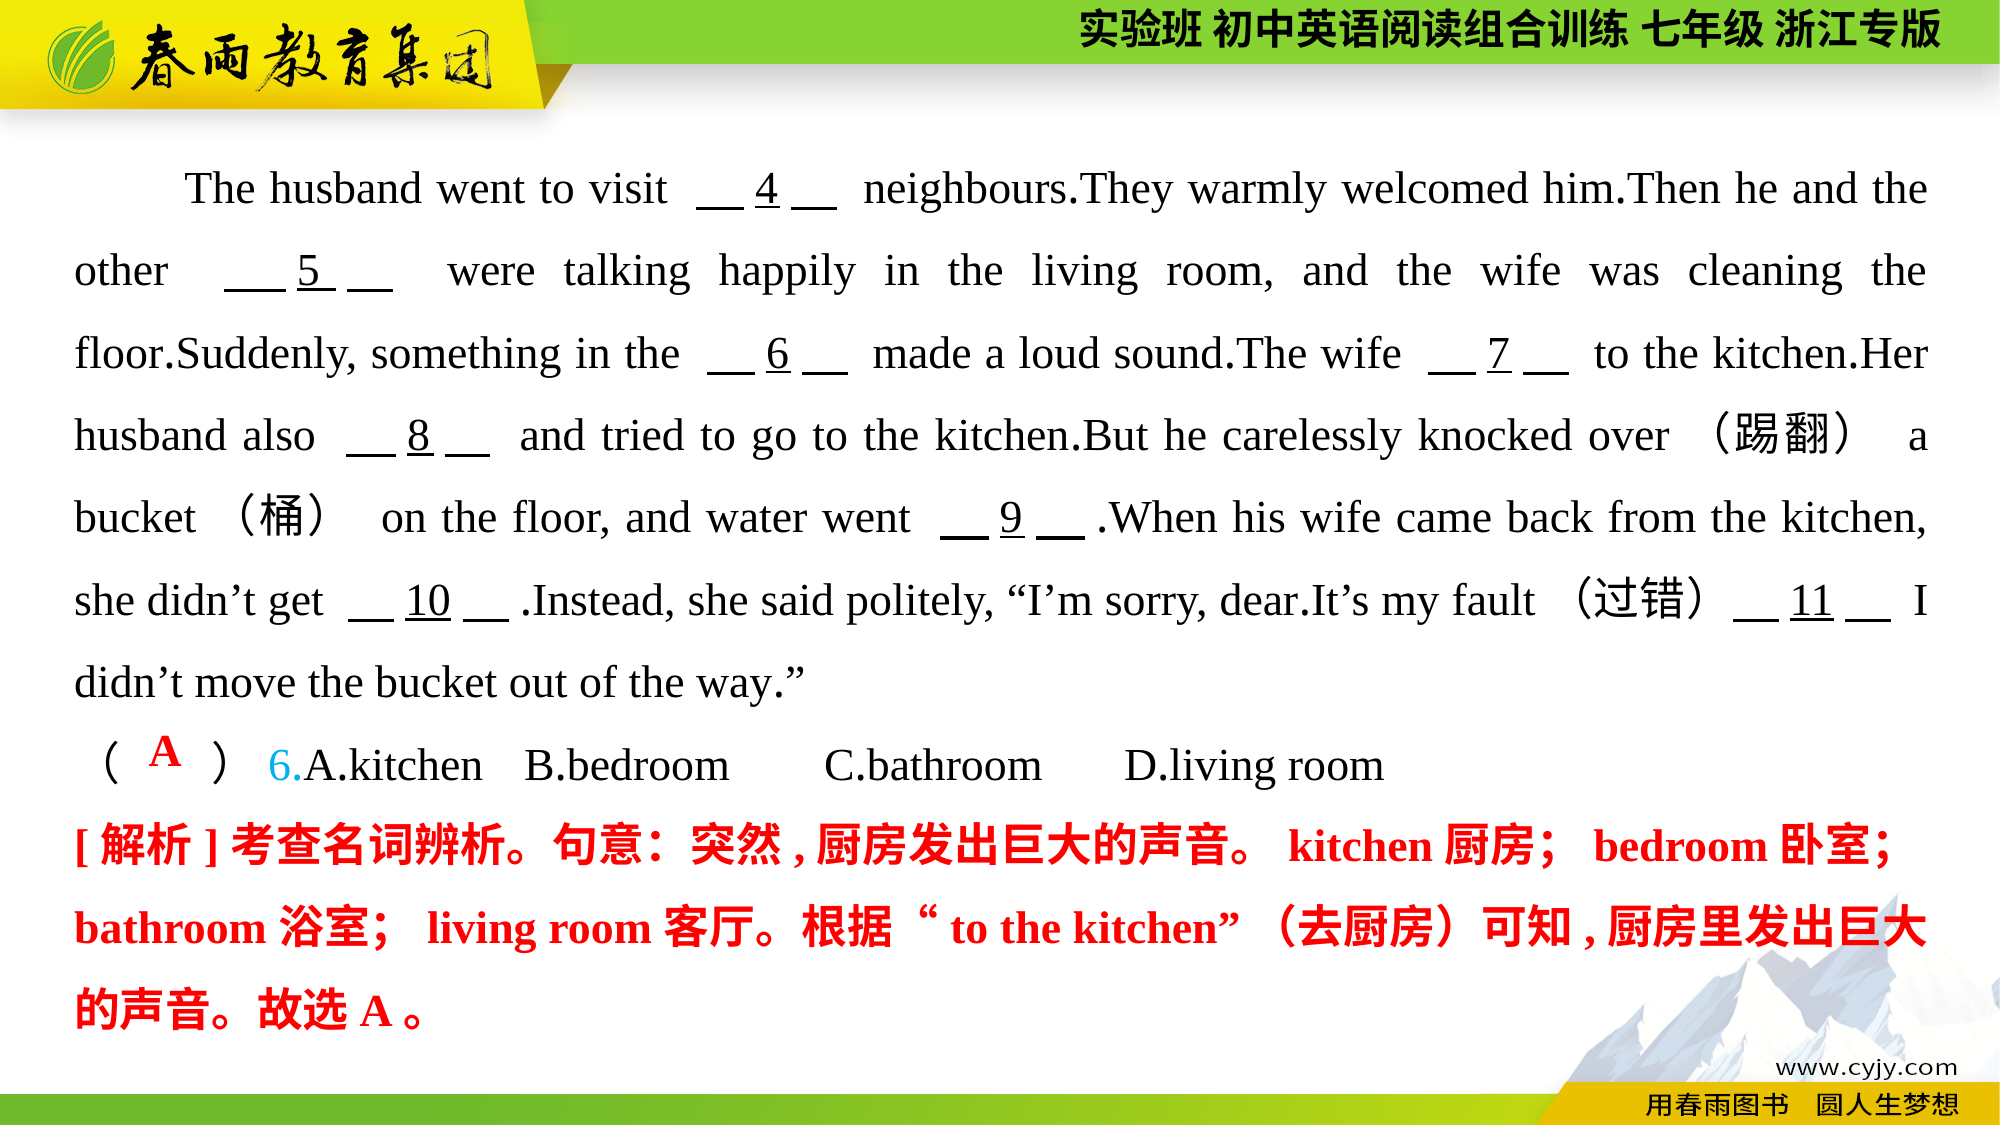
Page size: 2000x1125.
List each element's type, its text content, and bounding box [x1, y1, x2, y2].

list The husband went to visit 4 neighbours.They warmly welcomed him.Then he and the other 5 were talking happily in the living room, and the wife was cleaning the floor.Suddenly, something in the 6 made a loud sound.The wife 7 to the kitchen.Her husband also 8 and tried to go to the kitchen.But he carelessly knocked over（踢翻） a bucket（桶） on the floor, and water went 9 .When his wife came back from the kitchen, she didn’t get 10 .Instead, she said politely, “I’m sorry, dear.It’s my fault（过错） 11 I didn’t move the bucket out of the way.” （ ）6.A.kitchen B.bedroom C.bathroom D.living room [59, 122, 1944, 780]
text_box A [133, 713, 197, 780]
picture [0, 0, 2000, 1125]
text_box [解析]考查名词辨析。句意：突然,厨房发出巨大的声音。kitchen厨房；bedroom卧室；bathroom浴室；living room客厅。根据“to the kitchen”（去厨房）可知,厨房里发出巨大的声音。故选A。 [59, 780, 1944, 1043]
